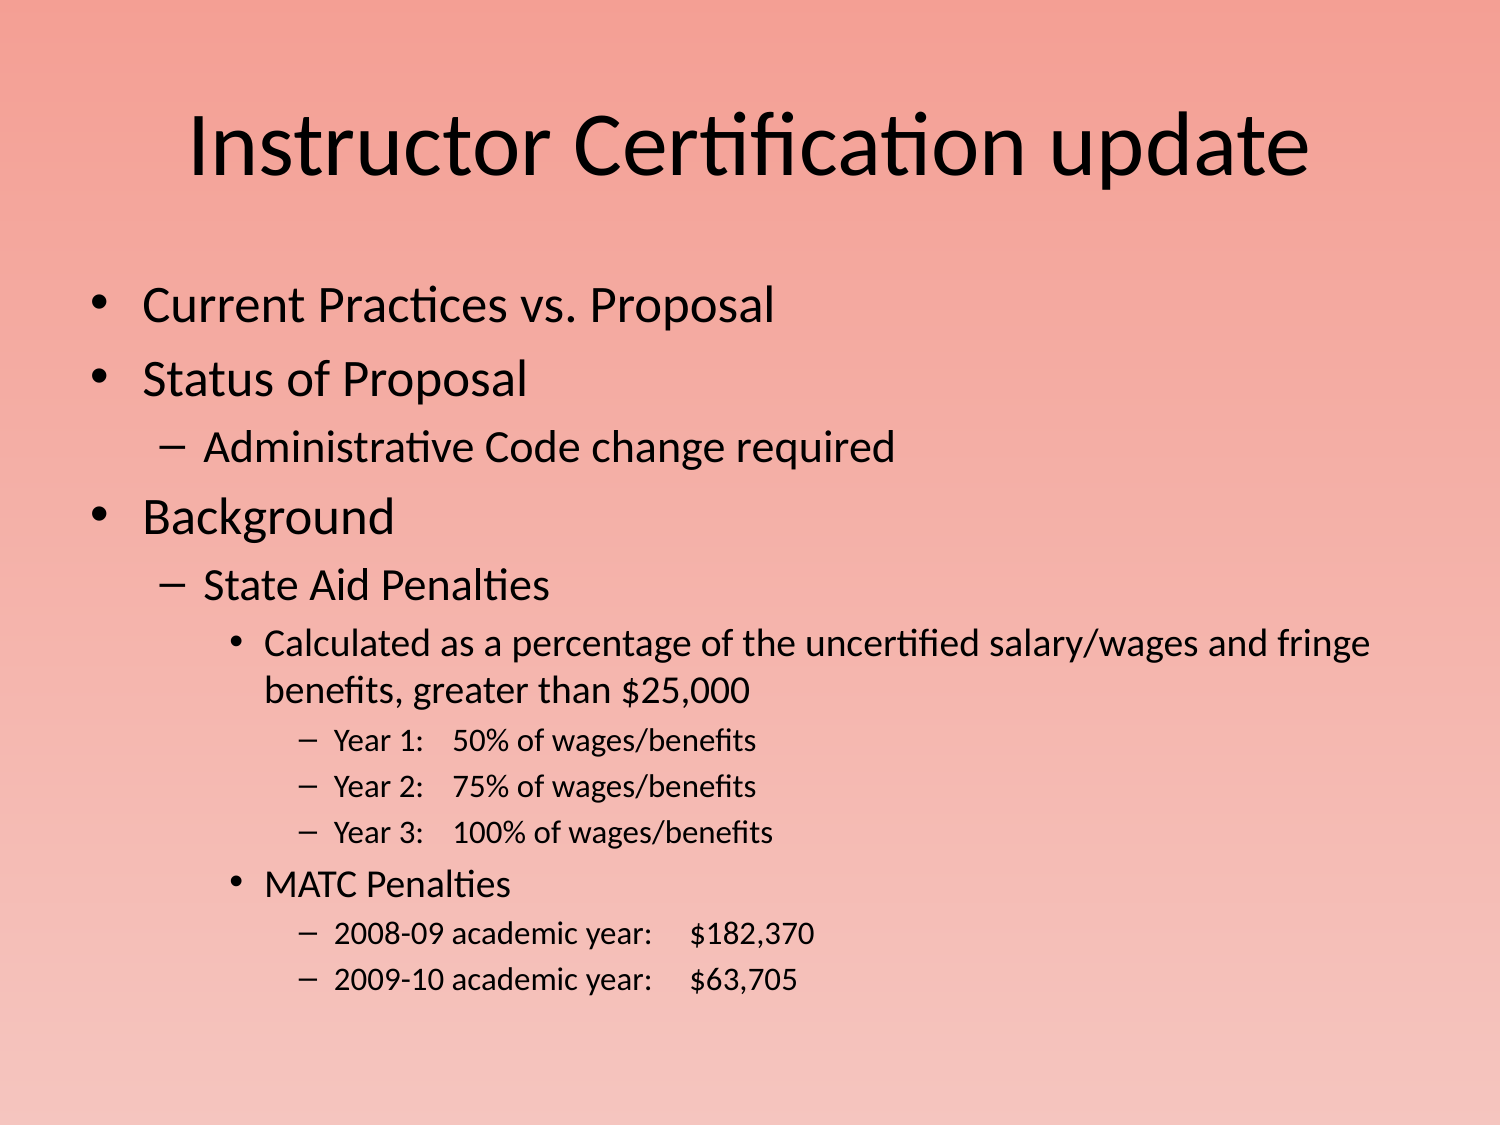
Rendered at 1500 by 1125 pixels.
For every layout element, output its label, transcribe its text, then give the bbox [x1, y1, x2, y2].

list Current Practices vs. Proposal Status of Proposal Administrative Code change required Background State Aid Penalties Calculated as a percentage of the uncertified salary/wages and fringe benefits, greater than $25,000 Year 1: 50% of wages/benefits Year 2: 75% of wages/benefits Year 3: 100% of wages/benefits MATC Penalties 2008-09 academic year: $182,370 2009-10 academic year: $63,705 [75, 262, 1425, 1005]
title Instructor Certification update [75, 45, 1425, 233]
